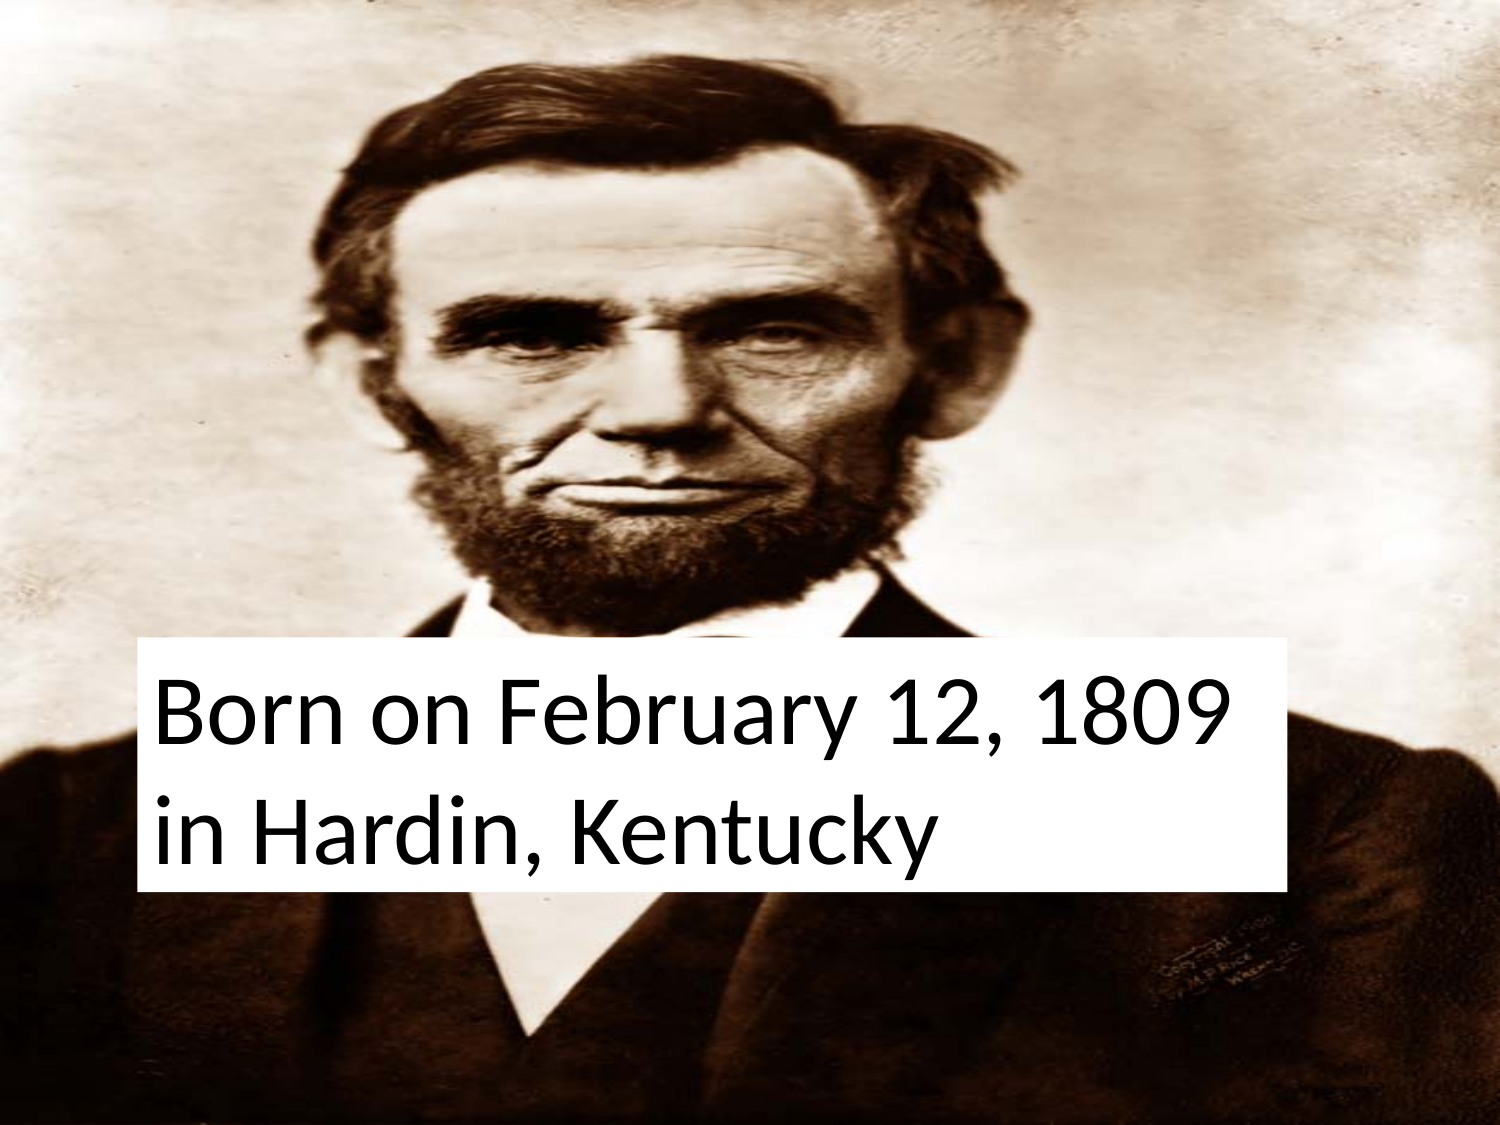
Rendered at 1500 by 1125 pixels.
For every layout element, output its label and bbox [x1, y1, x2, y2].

list [0, 0, 1500, 1125]
